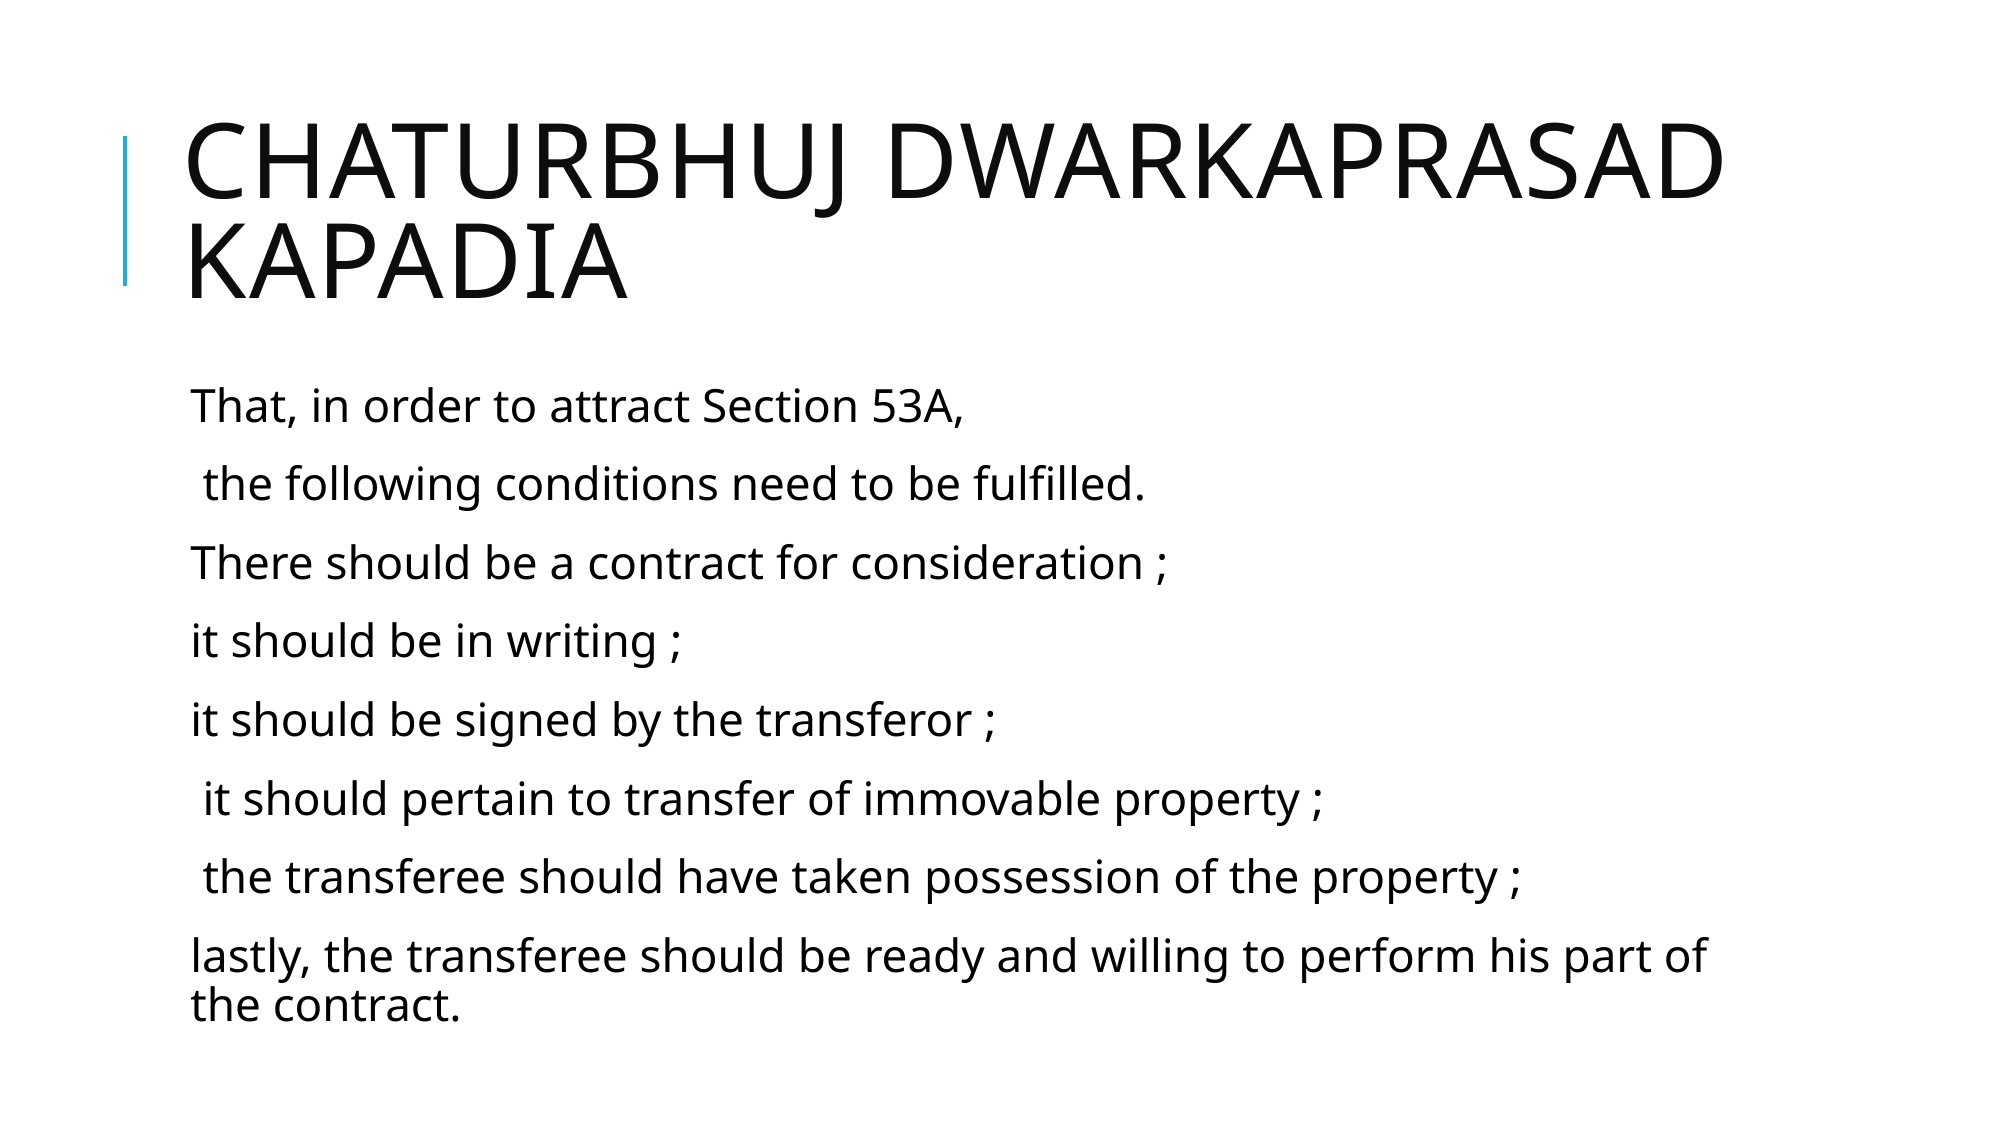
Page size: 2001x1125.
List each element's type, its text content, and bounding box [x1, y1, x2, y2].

title Chaturbhuj dwarkaprasad Kapadia [168, 96, 1763, 342]
list That, in order to attract Section 53A, the following conditions need to be fulfilled. There should be a contract for consideration ; it should be in writing ; it should be signed by the transferor ; it should pertain to transfer of immovable property ; the transferee should have taken possession of the property ; lastly, the transferee should be ready and willing to perform his part of the contract. [168, 375, 1763, 1035]
